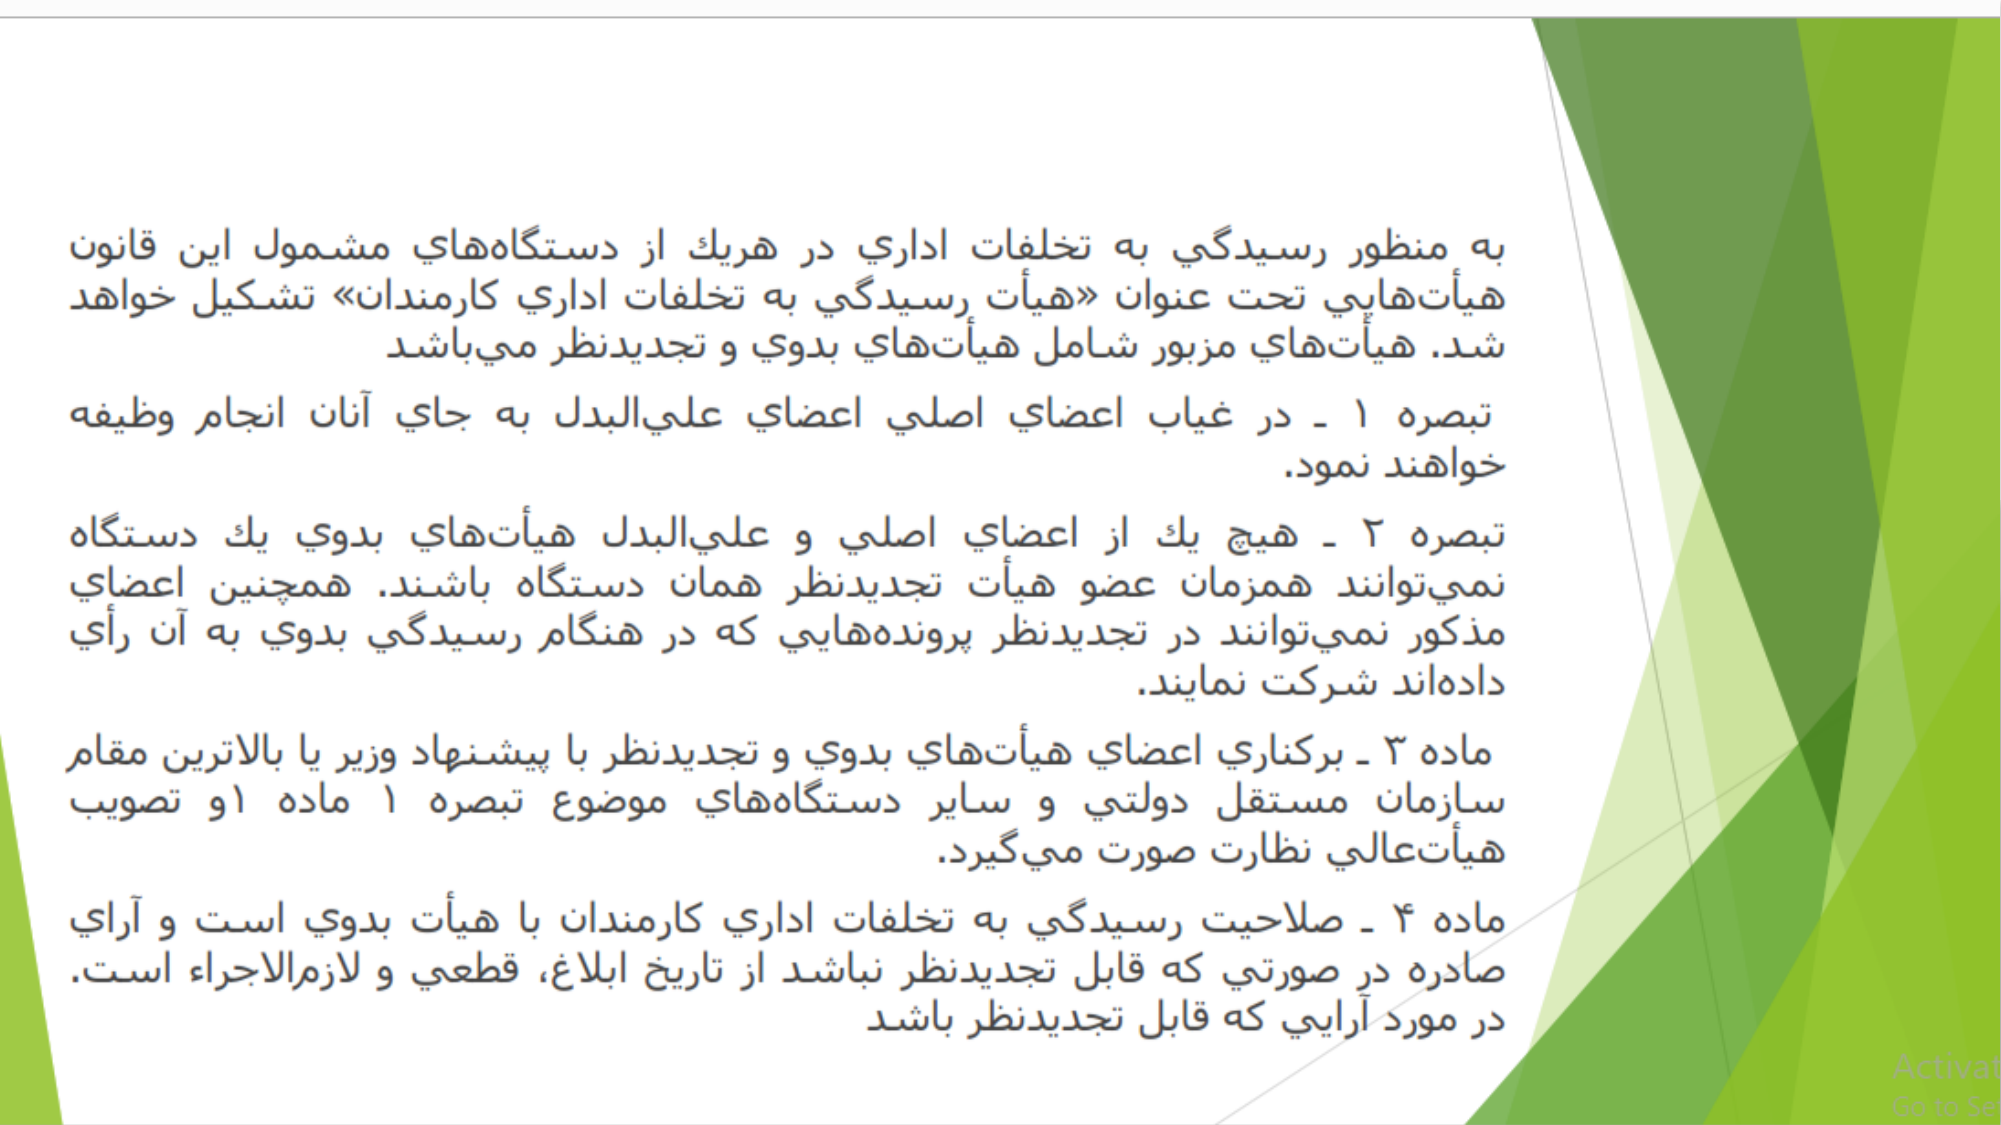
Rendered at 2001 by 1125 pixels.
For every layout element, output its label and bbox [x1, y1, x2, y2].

list [0, 0, 2000, 1125]
